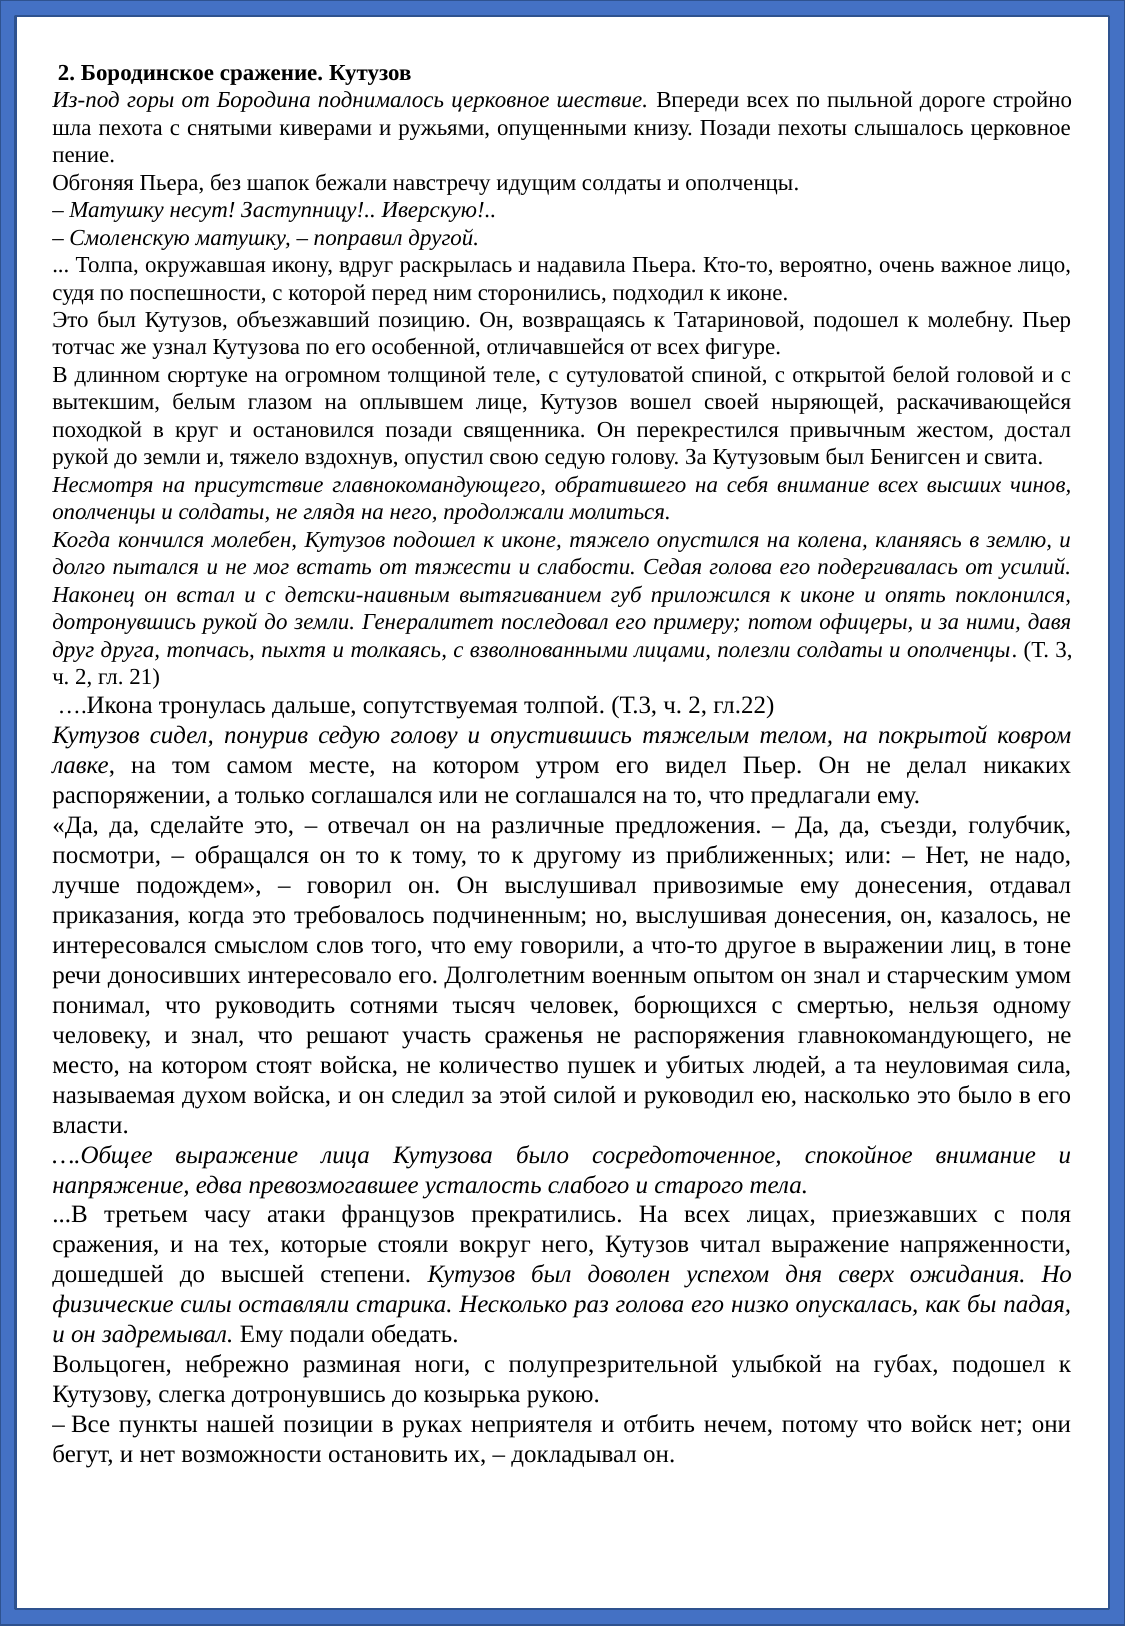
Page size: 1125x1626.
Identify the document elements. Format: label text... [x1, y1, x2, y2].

text_box 2. Бородинское сражение. Кутузов Из-под горы от Бородина поднималось церковное шествие. Впереди всех по пыльной дороге стройно шла пехота с снятыми киверами и ружьями, опущенными книзу. Позади пехоты слышалось церковное пение. Обгоняя Пьера, без шапок бежали навстречу идущим солдаты и ополченцы. – Матушку несут! Заступницу!.. Иверскую!.. – Смоленскую матушку, – поправил другой. ... Толпа, окружавшая икону, вдруг раскрылась и надавила Пьера. Кто-то, вероятно, очень важное лицо, судя по поспешности, с которой перед ним сторонились, подходил к иконе. Это был Кутузов, объезжавший позицию. Он, возвращаясь к Татариновой, подошел к молебну. Пьер тотчас же узнал Кутузова по его особенной, отличавшейся от всех фигуре. В длинном сюртуке на огромном толщиной теле, с сутуловатой спиной, с открытой белой головой и с вытекшим, белым глазом на оплывшем лице, Кутузов вошел своей ныряющей, раскачивающейся походкой в круг и остановился позади священника. Он перекрестился привычным жестом, достал рукой до земли и, тяжело вздохнув, опустил свою седую голову. За Кутузовым был Бенигсен и свита. Несмотря на присутствие главнокомандующего, обратившего на себя внимание всех высших чинов, ополченцы и солдаты, не глядя на него, продолжали молиться. Когда кончился молебен, Кутузов подошел к иконе, тяжело опустился на колена, кланяясь в землю, и долго пытался и не мог встать от тяжести и слабости. Седая голова его подергивалась от усилий. Наконец он встал и с детски-наивным вытягиванием губ приложился к иконе и опять поклонился, дотронувшись рукой до земли. Генералитет последовал его примеру; потом офицеры, и за ними, давя друг друга, топчась, пыхтя и толкаясь, с взволнованными лицами, полезли солдаты и ополченцы. (Т. 3, ч. 2, гл. 21) ….Икона тронулась дальше, сопутствуемая толпой. (Т.3, ч. 2, гл.22) Кутузов сидел, понурив седую голову и опустившись тяжелым телом, на покрытой ковром лавке, на том самом месте, на котором утром его видел Пьер. Он не делал никаких распоряжении, а только соглашался или не соглашался на то, что предлагали ему. «Да, да, сделайте это, – отвечал он на различные предложения. – Да, да, съезди, голубчик, посмотри, – обращался он то к тому, то к другому из приближенных; или: – Нет, не надо, лучше подождем», – говорил он. Он выслушивал привозимые ему донесения, отдавал приказания, когда это требовалось подчиненным; но, выслушивая донесения, он, казалось, не интересовался смыслом слов того, что ему говорили, а что-то другое в выражении лиц, в тоне речи доносивших интересовало его. Долголетним военным опытом он знал и старческим умом понимал, что руководить сотнями тысяч человек, борющихся с смертью, нельзя одному человеку, и знал, что решают участь сраженья не распоряжения главнокомандующего, не место, на котором стоят войска, не количество пушек и убитых людей, а та неуловимая сила, называемая духом войска, и он следил за этой силой и руководил ею, насколько это было в его власти. ….Общее выражение лица Кутузова было сосредоточенное, спокойное внимание и напряжение, едва превозмогавшее усталость слабого и старого тела. ...В третьем часу атаки французов прекратились. На всех лицах, приезжавших с поля сражения, и на тех, которые стояли вокруг него, Кутузов читал выражение напряженности, дошедшей до высшей степени. Кутузов был доволен успехом дня сверх ожидания. Но физические силы оставляли старика. Несколько раз голова его низко опускалась, как бы падая, и он задремывал. Ему подали обедать. Вольцоген, небрежно разминая ноги, с полупрезрительной улыбкой на губах, подошел к Кутузову, слегка дотронувшись до козырька рукою. – Все пункты нашей позиции в руках неприятеля и отбить нечем, потому что войск нет; они бегут, и нет возможности остановить их, – докладывал он. [37, 50, 1088, 1625]
